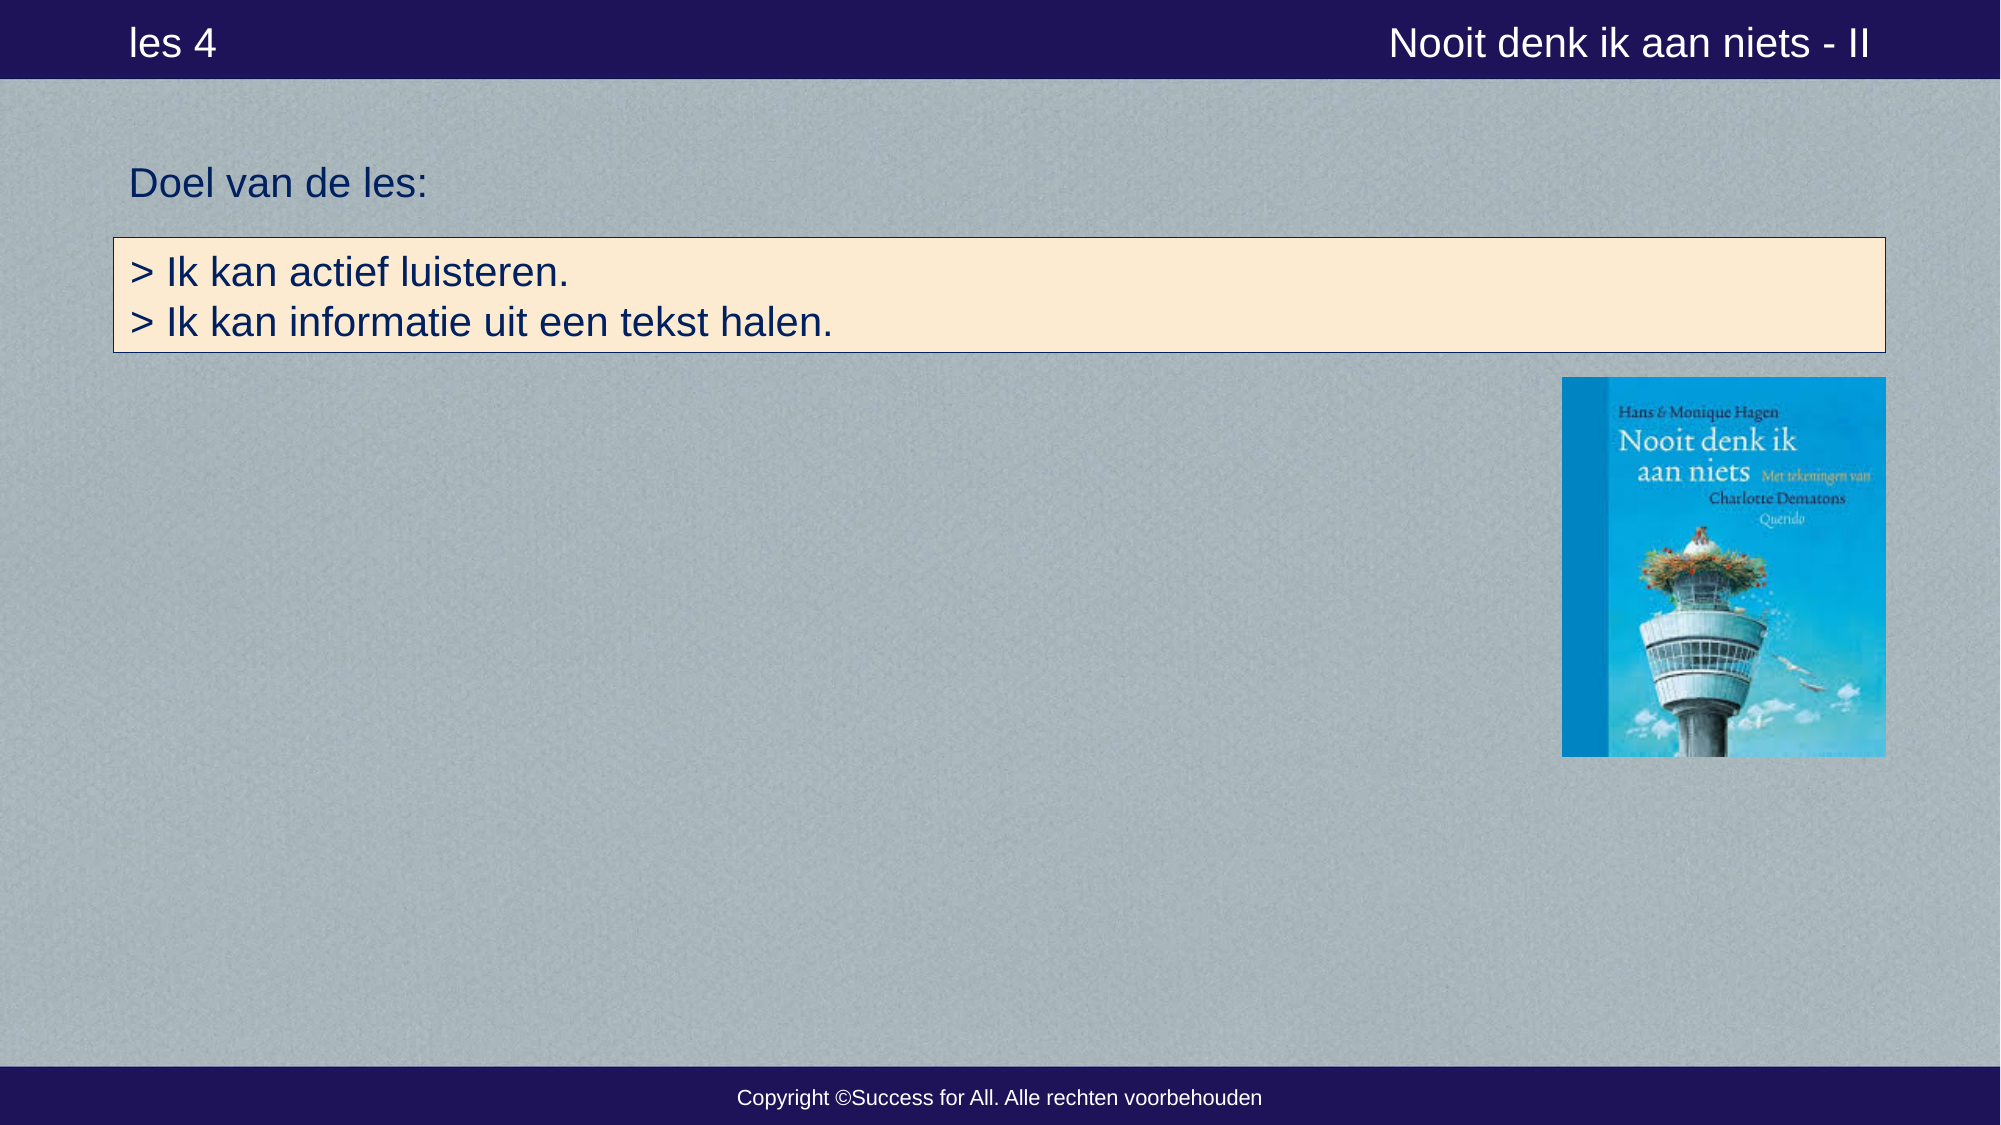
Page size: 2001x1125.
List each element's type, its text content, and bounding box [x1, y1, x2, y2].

text_box Doel van de les: [113, 148, 1635, 214]
text_box > Ik kan actief luisteren. > Ik kan informatie uit een tekst halen. [113, 237, 1886, 353]
text_box Nooit denk ik aan niets - II [999, 8, 1886, 73]
text_box Copyright ©Success for All. Alle rechten voorbehouden [0, 1076, 2000, 1125]
picture [0, 0, 2001, 1125]
text_box les 4 [114, 8, 354, 73]
